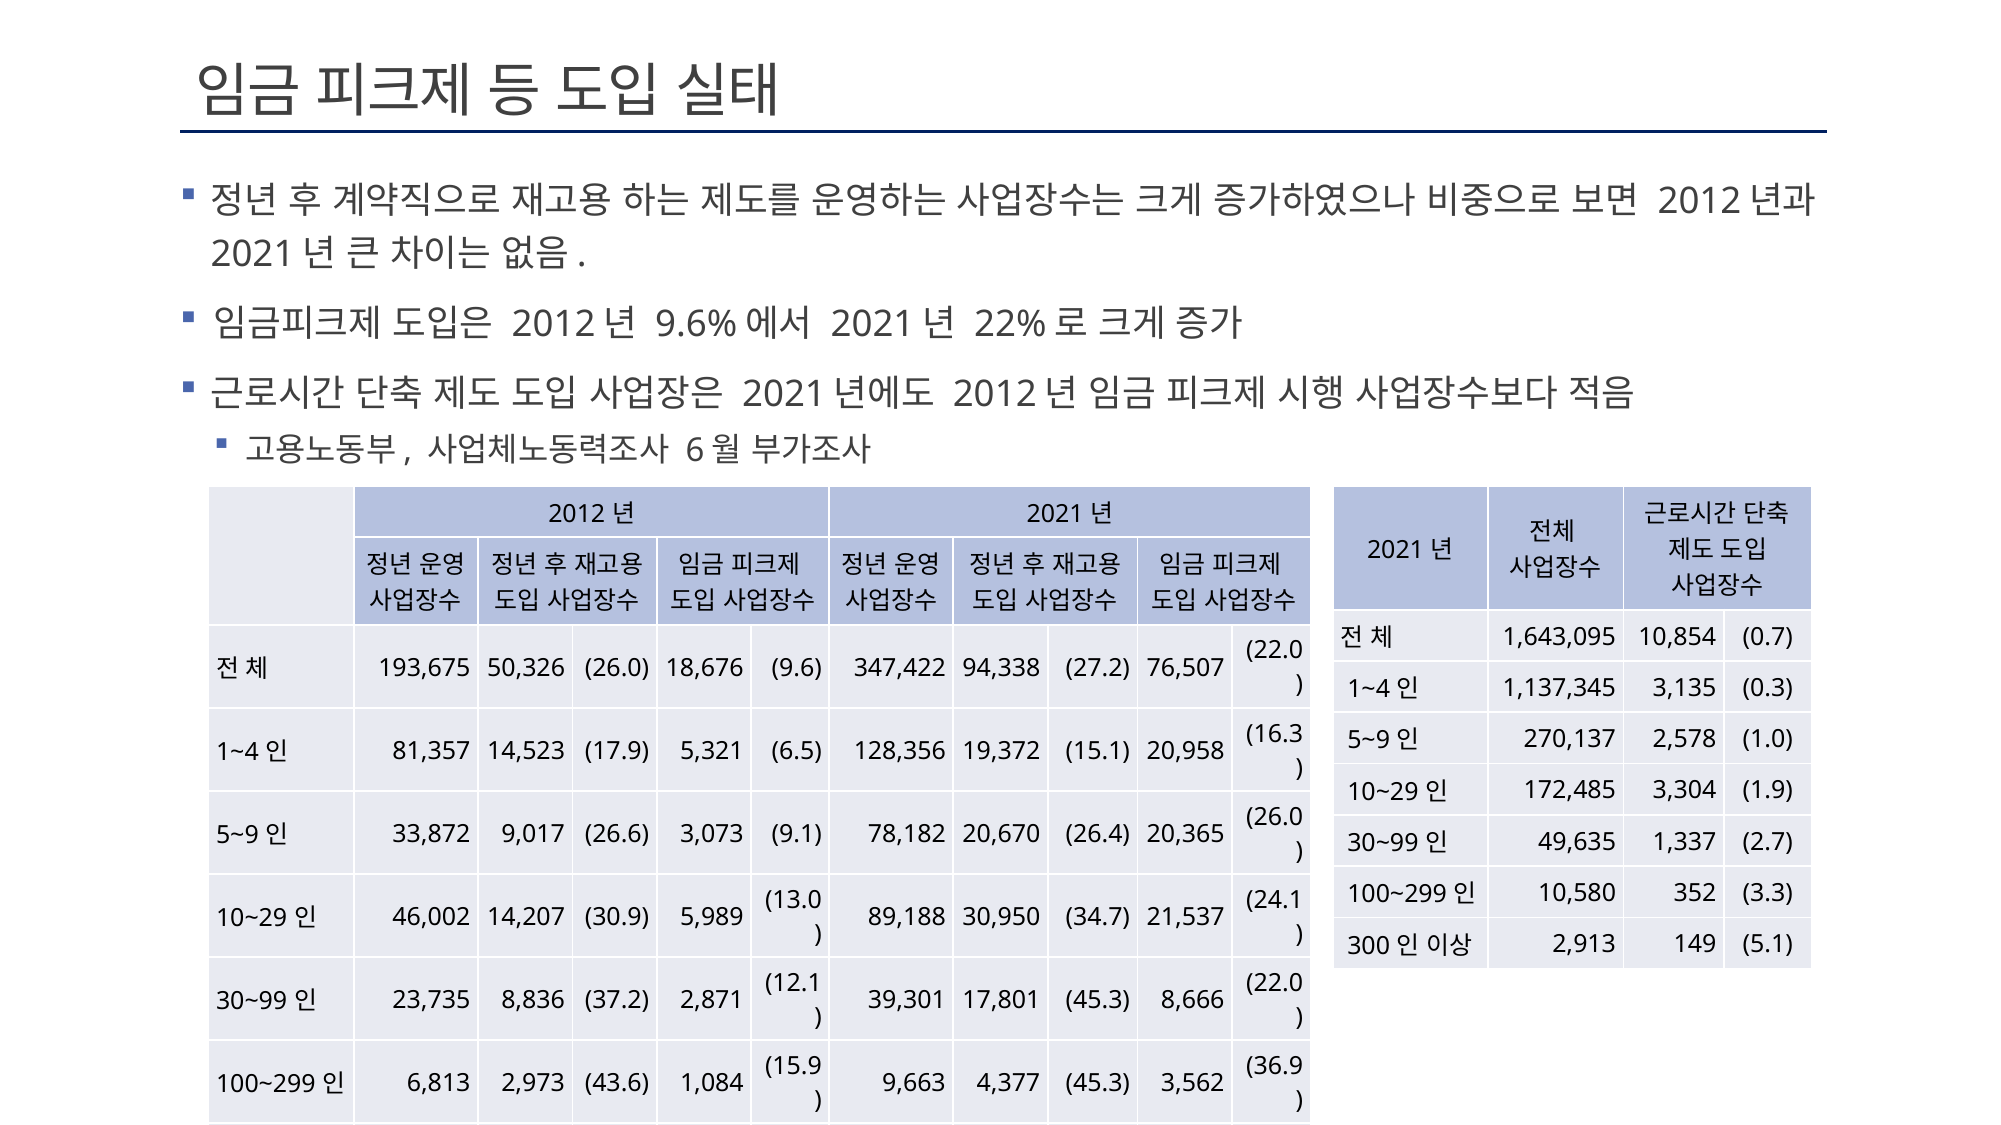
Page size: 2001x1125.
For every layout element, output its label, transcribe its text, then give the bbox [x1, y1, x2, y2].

table_cell 20,670 [954, 792, 1047, 873]
table_cell 정년 운영 사업장수 [830, 538, 952, 624]
table_cell 10,854 [1624, 611, 1723, 660]
table_cell (26.0) [573, 626, 656, 707]
table_cell (9.1) [752, 792, 828, 873]
table_cell 10,580 [1489, 867, 1623, 917]
table_cell 5~9인 [1334, 713, 1487, 763]
table_cell (5.1) [1725, 918, 1811, 968]
table_cell 5~9인 [209, 792, 353, 873]
table_cell (13.0) [752, 875, 828, 956]
table_cell (26.4) [1049, 792, 1137, 873]
table_cell (45.3) [1049, 1041, 1137, 1122]
table_cell 14,207 [479, 875, 572, 956]
table_cell 347,422 [830, 626, 952, 707]
table_cell (34.7) [1049, 875, 1137, 956]
table_cell 2,973 [479, 1041, 572, 1122]
table_cell 2,913 [1489, 918, 1623, 968]
table_cell 1,084 [658, 1041, 750, 1122]
table_cell 30,950 [954, 875, 1047, 956]
list 정년 후 계약직으로 재고용 하는 제도를 운영하는 사업장수는 크게 증가하였으나 비중으로 보면 2012년과 2021년 큰 차이는 없음. 임금피크제 도입은 2012년 9.6%에서 2021년 22%로 크게 증가 근로시간 단축 제도 도입 사업장은 2021년에도 2012년 임금 피크제 시행 사업장수보다 적음 고용노동부, 사업체노동력조사 6월 부가조사 [180, 160, 1828, 480]
table_cell (15.1) [1049, 709, 1137, 790]
table_cell 46,002 [355, 875, 477, 956]
table_cell (26.6) [573, 792, 656, 873]
table_cell 2,578 [1624, 713, 1723, 763]
table_cell (3.3) [1725, 867, 1811, 917]
table_cell 8,836 [479, 958, 572, 1039]
table_cell 정년 후 재고용 도입 사업장수 [479, 538, 656, 624]
table_cell 14,523 [479, 709, 572, 790]
table_cell 21,537 [1138, 875, 1231, 956]
table_cell 6,813 [355, 1041, 477, 1122]
table_cell (24.1) [1233, 875, 1310, 956]
table_cell 30~99인 [209, 958, 353, 1039]
table_cell 임금 피크제 도입 사업장수 [1138, 538, 1310, 624]
table_header 2021년 [1334, 487, 1487, 609]
table_header 근로시간 단축 제도 도입 사업장수 [1624, 487, 1811, 609]
table_cell 149 [1624, 918, 1723, 968]
table_header 전체 사업장수 [1489, 487, 1623, 609]
table_cell 100~299인 [1334, 867, 1487, 917]
table_cell 1,137,345 [1489, 662, 1623, 711]
table_header [209, 487, 353, 624]
table_cell (6.5) [752, 709, 828, 790]
title 임금 피크제 등 도입 실태 [180, 47, 1828, 130]
table_cell 9,017 [479, 792, 572, 873]
table_cell 50,326 [479, 626, 572, 707]
table_cell 9,663 [830, 1041, 952, 1122]
table_cell 94,338 [954, 626, 1047, 707]
table_cell 193,675 [355, 626, 477, 707]
table_cell (26.0) [1233, 792, 1310, 873]
table_cell (16.3) [1233, 709, 1310, 790]
table_cell 352 [1624, 867, 1723, 917]
table_cell 임금 피크제 도입 사업장수 [658, 538, 828, 624]
table_cell (36.9) [1233, 1041, 1310, 1122]
table_cell 8,666 [1138, 958, 1231, 1039]
table_cell (30.9) [573, 875, 656, 956]
table_cell (15.9) [752, 1041, 828, 1122]
table_cell (1.0) [1725, 713, 1811, 763]
table_cell 3,135 [1624, 662, 1723, 711]
table_cell 2,871 [658, 958, 750, 1039]
table_cell 81,357 [355, 709, 477, 790]
table_cell 5,321 [658, 709, 750, 790]
table_cell 4,377 [954, 1041, 1047, 1122]
table_cell 128,356 [830, 709, 952, 790]
table_cell 10~29인 [1334, 764, 1487, 814]
table_cell (22.0) [1233, 958, 1310, 1039]
table_cell 300인 이상 [1334, 918, 1487, 968]
table_cell 정년 운영 사업장수 [355, 538, 477, 624]
table_cell 172,485 [1489, 764, 1623, 814]
table_cell (22.0) [1233, 626, 1310, 707]
table_cell 1~4인 [1334, 662, 1487, 711]
table_cell 전 체 [209, 626, 353, 707]
table_cell (27.2) [1049, 626, 1137, 707]
table_cell 33,872 [355, 792, 477, 873]
table_cell 49,635 [1489, 816, 1623, 865]
table_cell 3,304 [1624, 764, 1723, 814]
table_cell 18,676 [658, 626, 750, 707]
table_cell 23,735 [355, 958, 477, 1039]
table_cell 19,372 [954, 709, 1047, 790]
table_cell 정년 후 재고용 도입 사업장수 [954, 538, 1137, 624]
table_cell 76,507 [1138, 626, 1231, 707]
table_cell (2.7) [1725, 816, 1811, 865]
table_cell 17,801 [954, 958, 1047, 1039]
table_cell 3,073 [658, 792, 750, 873]
table_cell 270,137 [1489, 713, 1623, 763]
table_cell (12.1) [752, 958, 828, 1039]
table_cell (17.9) [573, 709, 656, 790]
table_cell 10~29인 [209, 875, 353, 956]
table_header 2021년 [830, 487, 1310, 536]
table_cell (0.7) [1725, 611, 1811, 660]
table_cell 39,301 [830, 958, 952, 1039]
table_cell (43.6) [573, 1041, 656, 1122]
table_cell 20,958 [1138, 709, 1231, 790]
table_cell 전 체 [1334, 611, 1487, 660]
table_cell (9.6) [752, 626, 828, 707]
table_cell (37.2) [573, 958, 656, 1039]
table_cell (0.3) [1725, 662, 1811, 711]
table_cell 5,989 [658, 875, 750, 956]
table_cell 100~299인 [209, 1041, 353, 1122]
table_cell 1,337 [1624, 816, 1723, 865]
table_cell (1.9) [1725, 764, 1811, 814]
table_cell 1~4인 [209, 709, 353, 790]
table_cell 89,188 [830, 875, 952, 956]
table_header 2012년 [355, 487, 828, 536]
table_cell 78,182 [830, 792, 952, 873]
table_cell 3,562 [1138, 1041, 1231, 1122]
table_cell (45.3) [1049, 958, 1137, 1039]
table_cell 30~99인 [1334, 816, 1487, 865]
table_cell 20,365 [1138, 792, 1231, 873]
table_cell 1,643,095 [1489, 611, 1623, 660]
